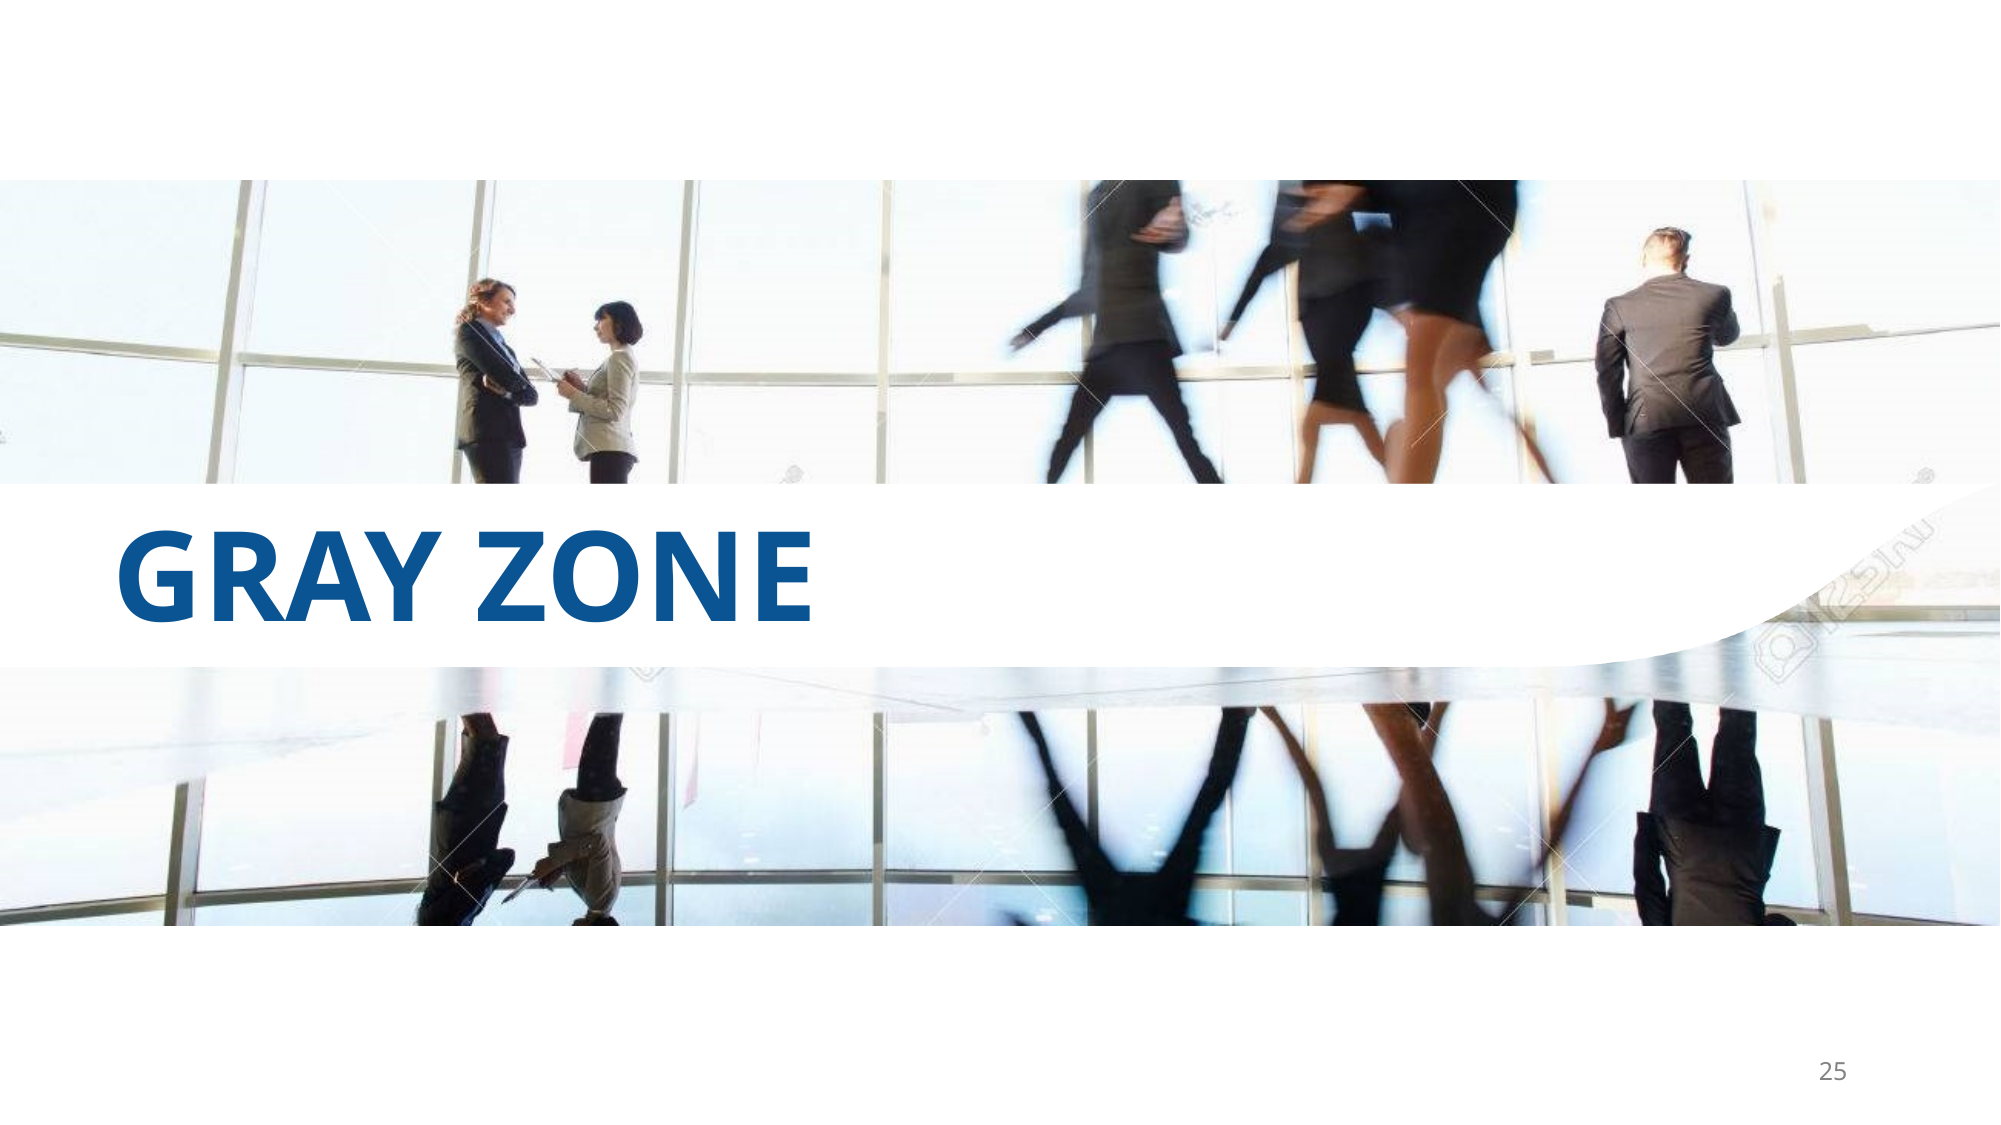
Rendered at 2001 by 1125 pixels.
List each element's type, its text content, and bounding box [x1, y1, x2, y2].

title GRAY ZONE [97, 471, 1717, 654]
picture [0, 180, 2000, 926]
slide_number 25 [1412, 1042, 1863, 1103]
